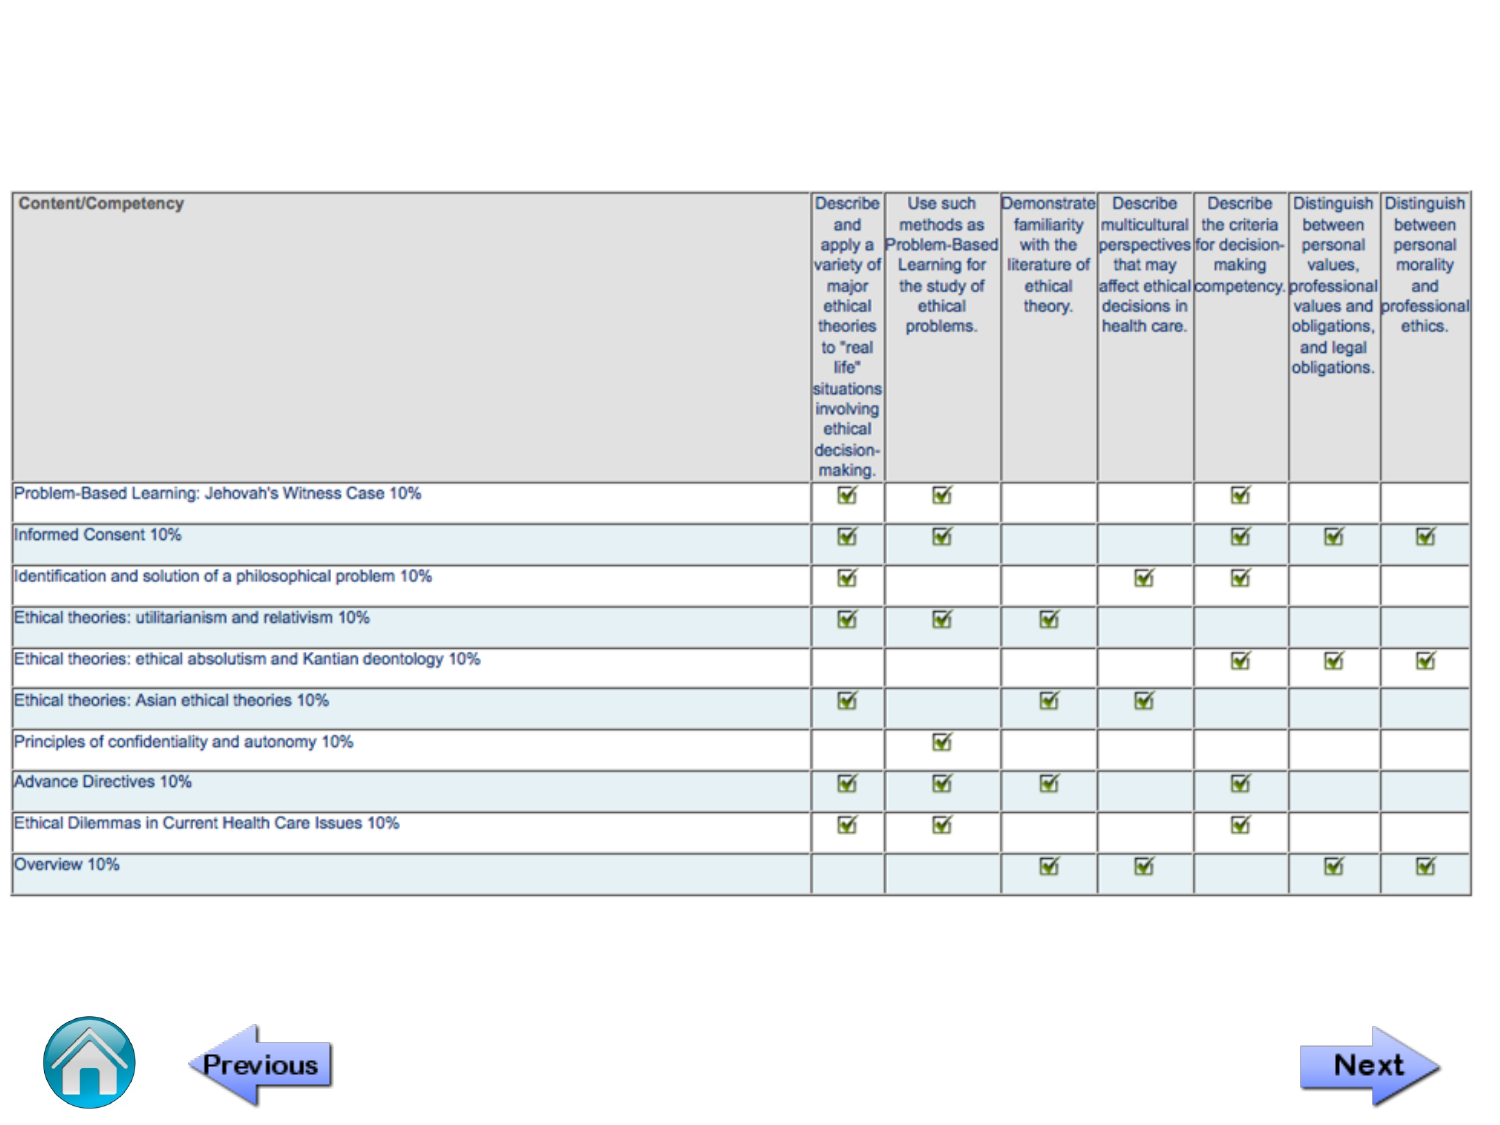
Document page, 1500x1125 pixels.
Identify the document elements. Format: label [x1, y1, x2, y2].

picture [187, 1023, 338, 1113]
picture [37, 1009, 141, 1113]
list [0, 174, 1486, 925]
picture [1299, 1025, 1447, 1113]
